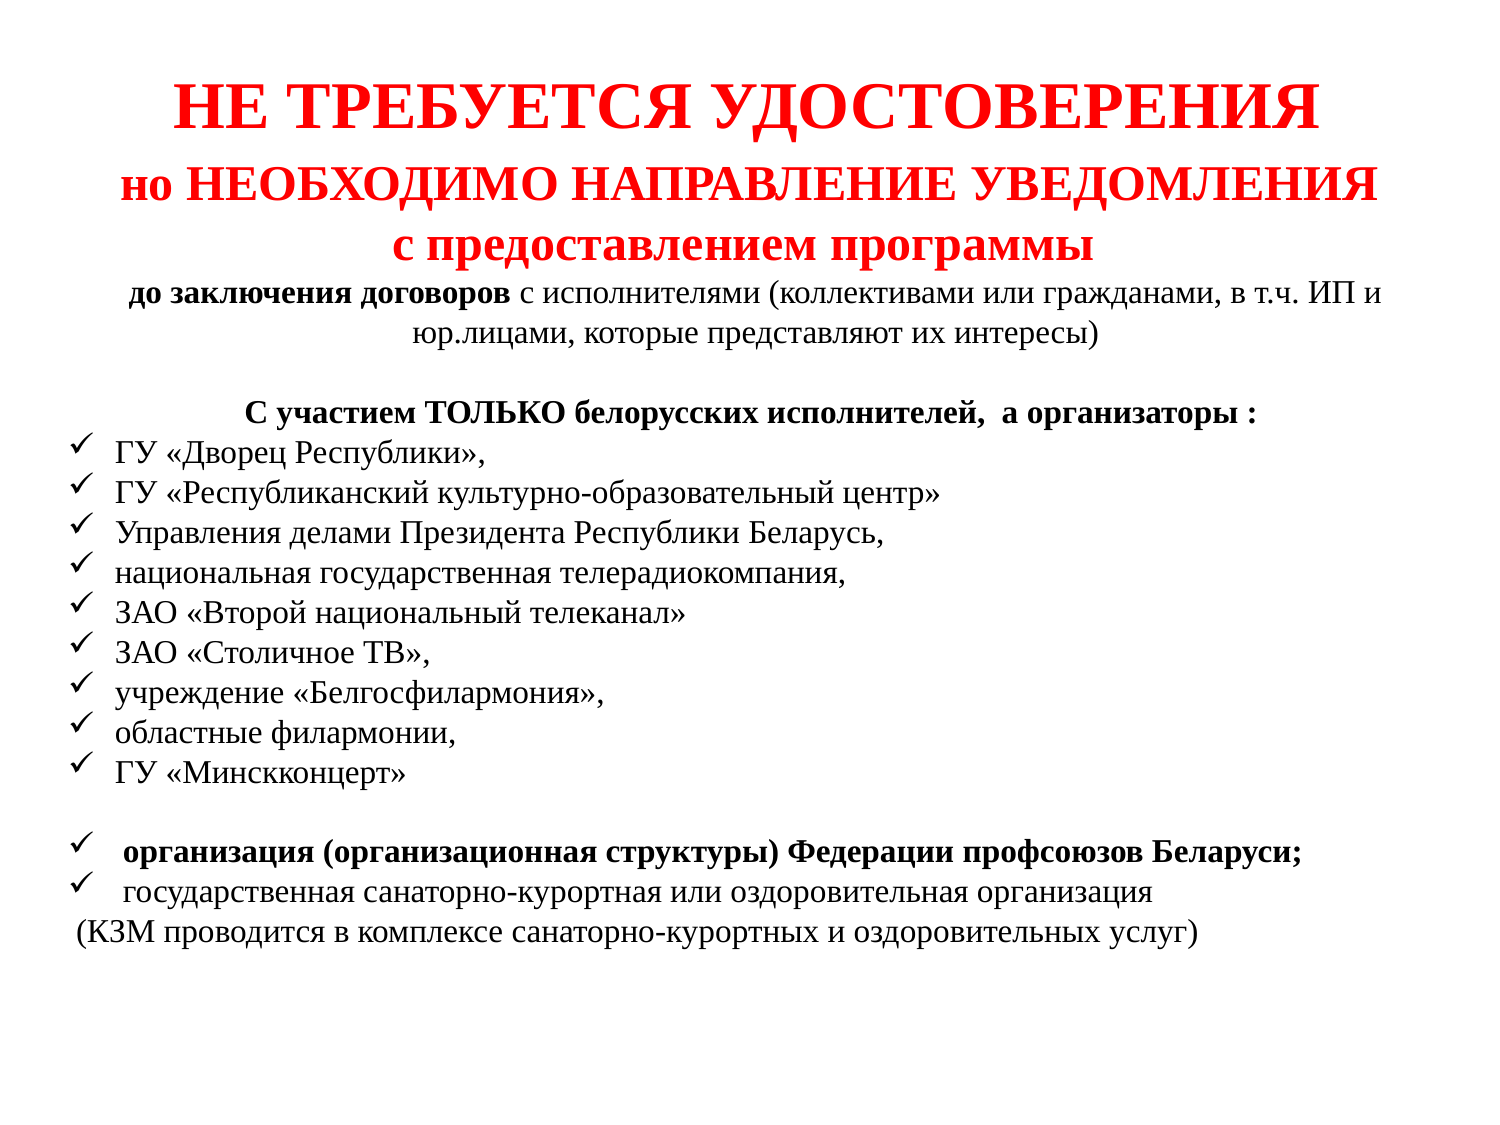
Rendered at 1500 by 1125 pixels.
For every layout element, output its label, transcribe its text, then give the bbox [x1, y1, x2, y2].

text_box НЕ ТРЕБУЕТСЯ УДОСТОВЕРЕНИЯ [53, 54, 1459, 150]
text_box но НЕОБХОДИМО НАПРАВЛЕНИЕ УВЕДОМЛЕНИЯ с предоставлением программы до заключения договоров с исполнителями (коллективами или гражданами, в т.ч. ИП и юр.лицами, которые представляют их интересы) С участием ТОЛЬКО белорусских исполнителей, а организаторы : ГУ «Дворец Республики», ГУ «Республиканский культурно-образовательный центр» Управления делами Президента Республики Беларусь, национальная государственная телерадиокомпания, ЗАО «Второй национальный телеканал» ЗАО «Столичное ТВ», учреждение «Белгосфилармония», областные филармонии, ГУ «Минскконцерт» организация (организационная структуры) Федерации профсоюзов Беларуси; государственная санаторно-курортная или оздоровительная организация (КЗМ проводится в комплексе санаторно-курортных и оздоровительных услуг) [53, 150, 1459, 997]
